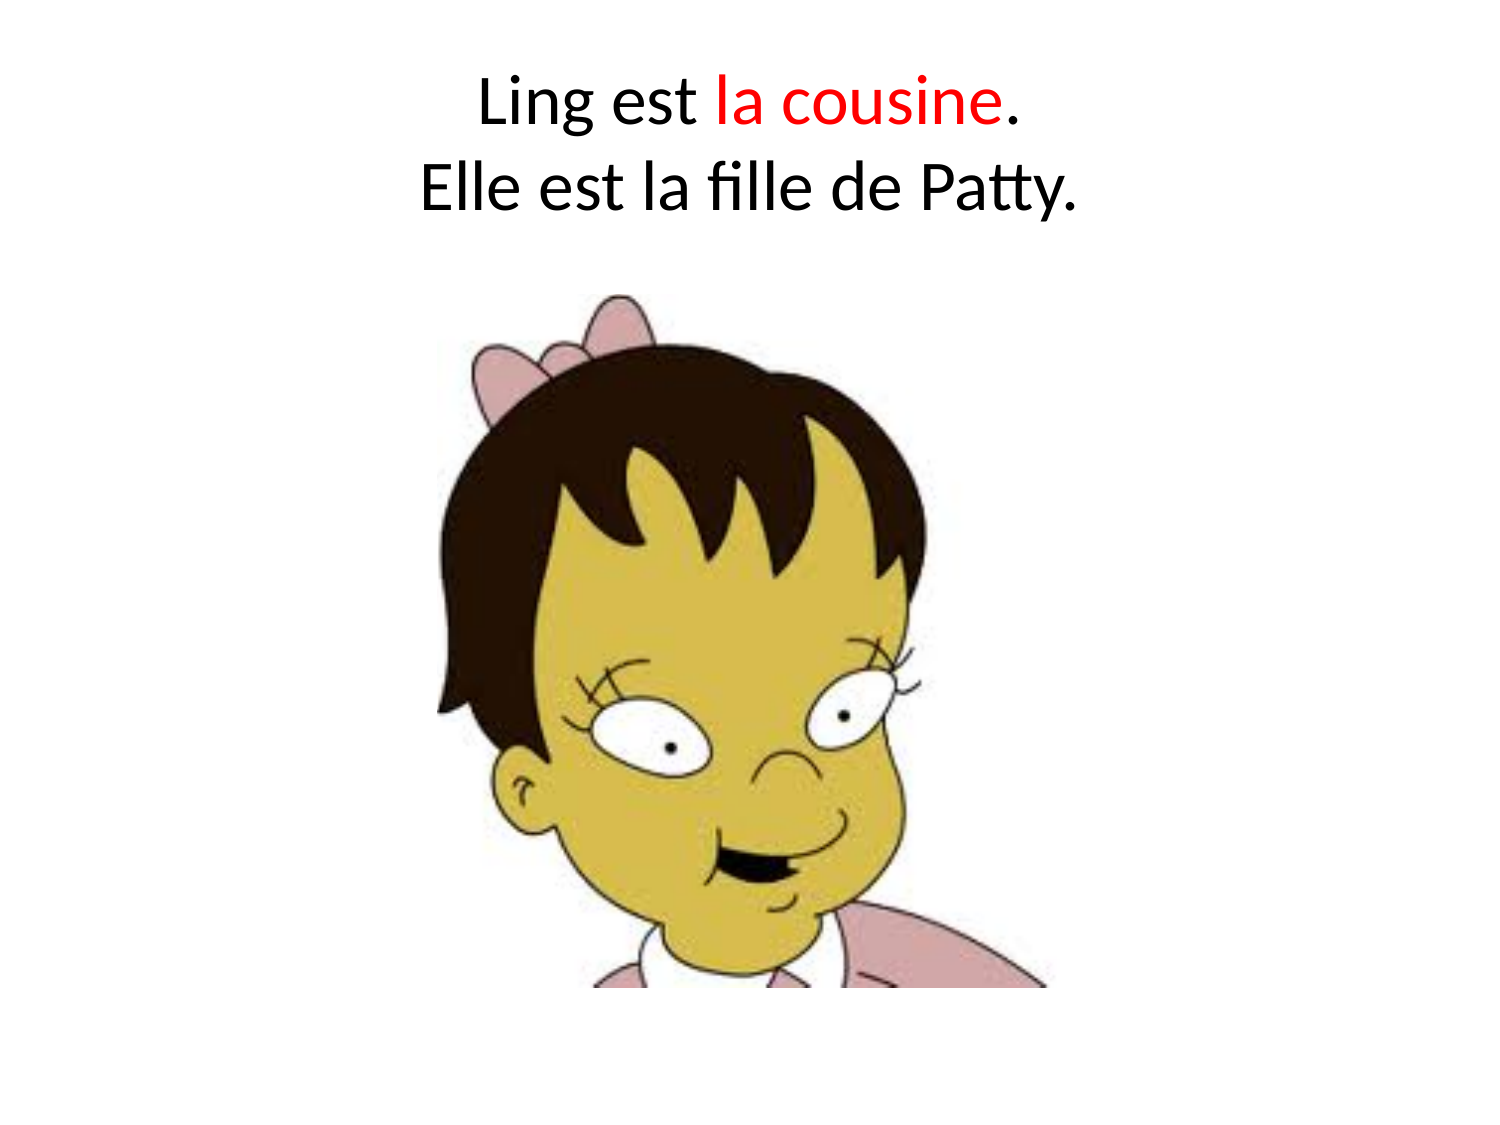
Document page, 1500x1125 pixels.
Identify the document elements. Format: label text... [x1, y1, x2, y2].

title Ling est la cousine. Elle est la fille de Patty. [75, 45, 1425, 233]
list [437, 294, 1077, 988]
